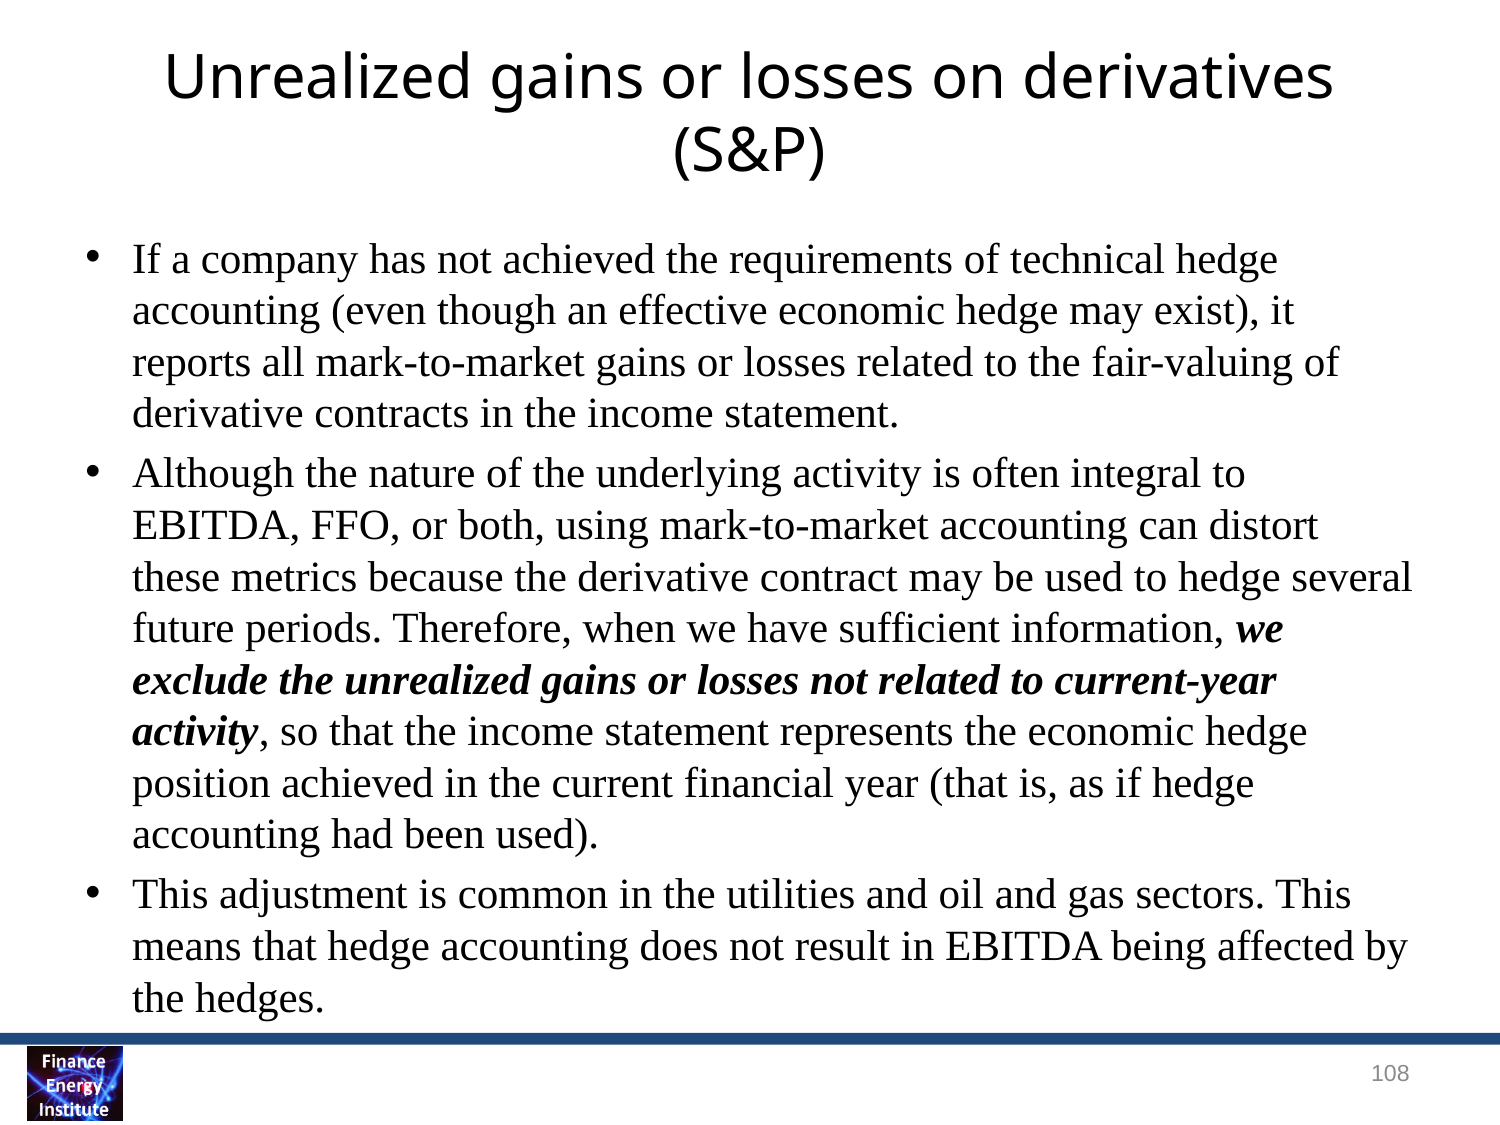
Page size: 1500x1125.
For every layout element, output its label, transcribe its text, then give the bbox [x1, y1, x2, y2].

picture [27, 1046, 123, 1121]
slide_number 108 [1074, 1042, 1425, 1103]
list If a company has not achieved the requirements of technical hedge accounting (even though an effective economic hedge may exist), it reports all mark-to-market gains or losses related to the fair-valuing of derivative contracts in the income statement. Although the nature of the underlying activity is often integral to EBITDA, FFO, or both, using mark-to-market accounting can distort these metrics because the derivative contract may be used to hedge several future periods. Therefore, when we have sufficient information, we exclude the unrealized gains or losses not related to current-year activity, so that the income statement represents the economic hedge position achieved in the current financial year (that is, as if hedge accounting had been used). This adjustment is common in the utilities and oil and gas sectors. This means that hedge accounting does not result in EBITDA being affected by the hedges. [70, 222, 1430, 1032]
title Unrealized gains or losses on derivatives (S&P) [70, 56, 1430, 164]
